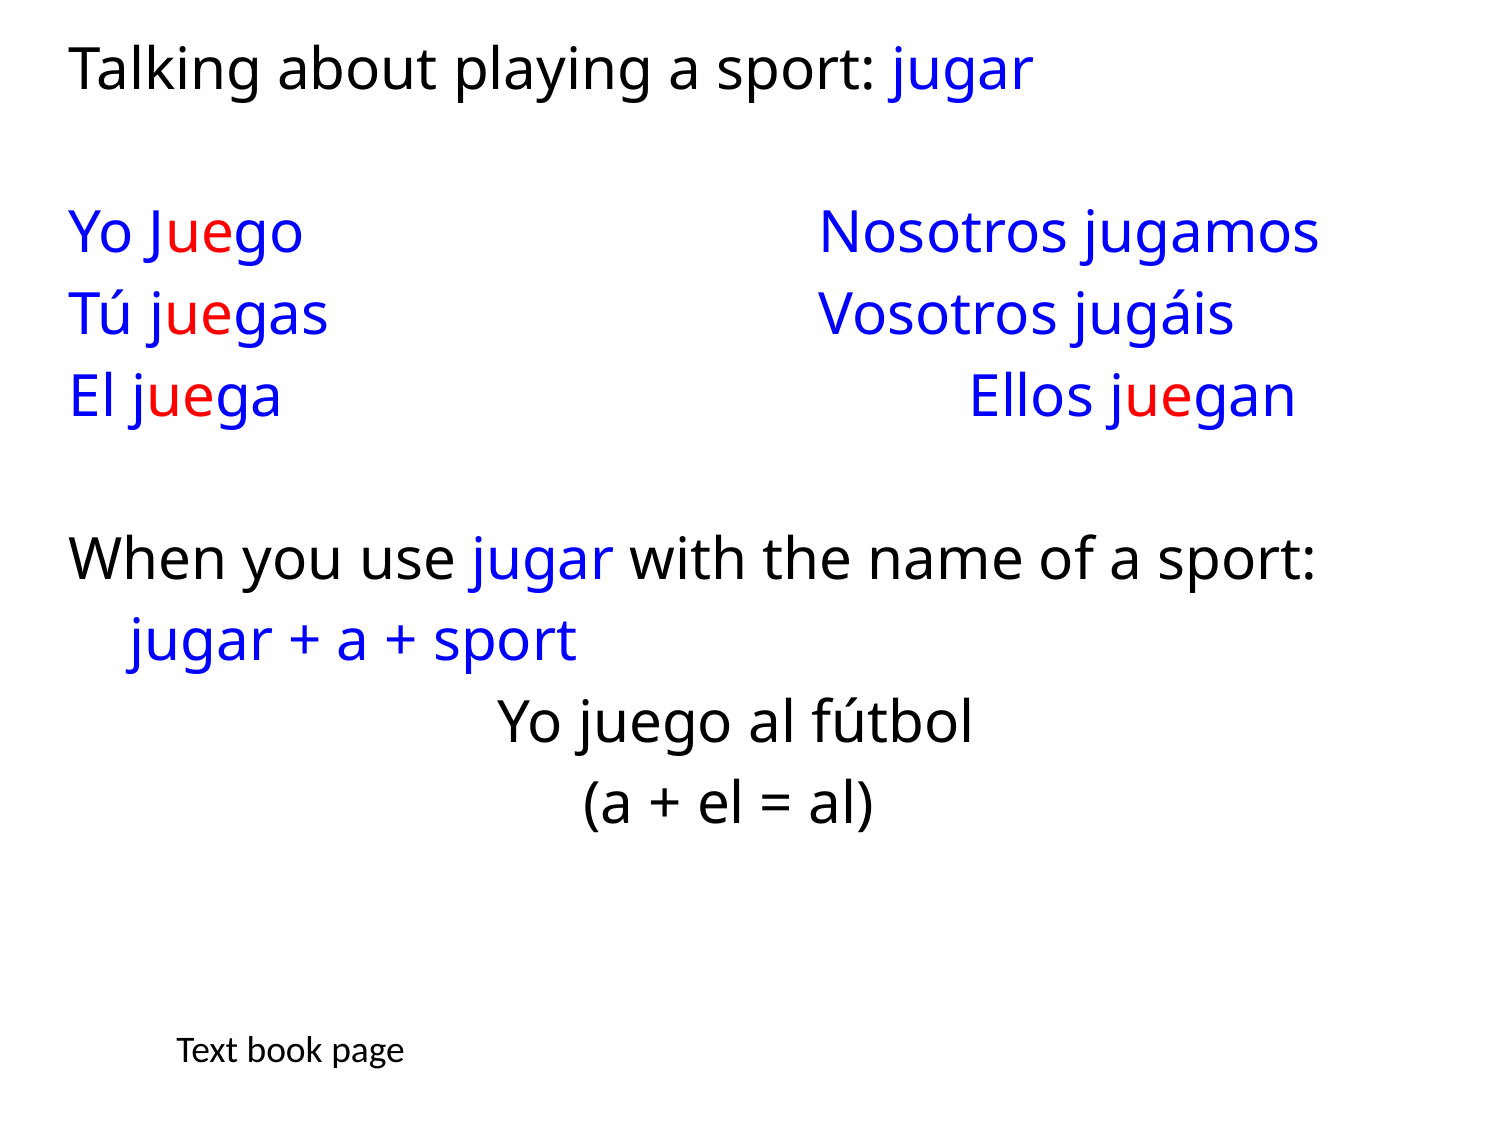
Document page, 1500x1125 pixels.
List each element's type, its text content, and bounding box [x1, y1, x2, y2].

list Talking about playing a sport: jugar Yo Juego Nosotros jugamos Tú juegas Vosotros jugáis El juega Ellos juegan When you use jugar with the name of a sport: jugar + a + sport Yo juego al fútbol (a + el = al) [53, 24, 1404, 976]
text_box Text book page [161, 1017, 429, 1078]
